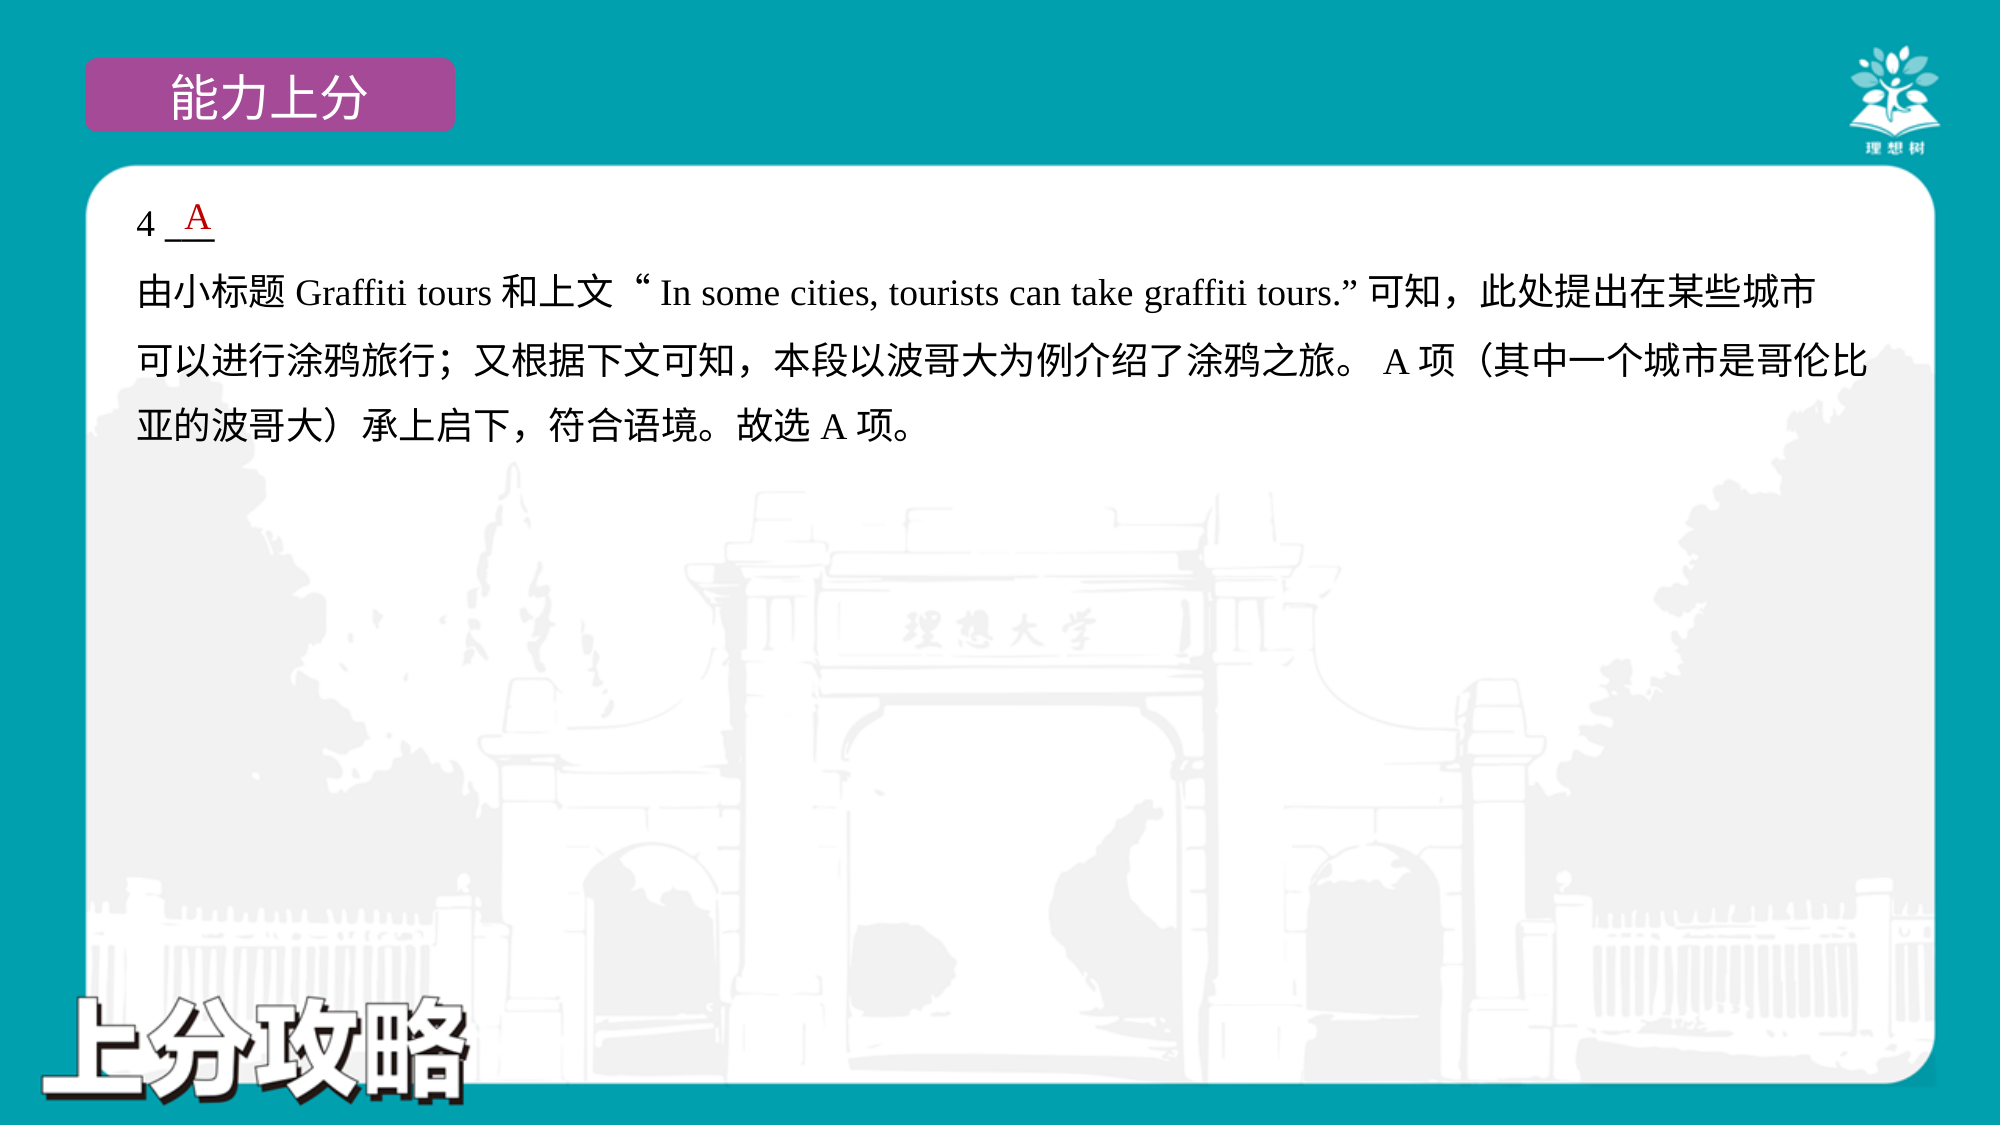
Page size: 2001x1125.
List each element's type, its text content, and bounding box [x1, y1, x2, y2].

picture [0, 0, 2000, 1125]
text_box A [170, 170, 226, 230]
text_box 由小标题Graffiti tours和上文“In some cities, tourists can take graffiti tours.”可知，此处提出在某些城市 可以进行涂鸦旅行；又根据下文可知，本段以波哥大为例介绍了涂鸦之旅。A项（其中一个城市是哥伦比 亚的波哥大）承上启下，符合语境。故选A项。 [136, 244, 1865, 441]
text_box 4 ___ [136, 176, 1865, 237]
